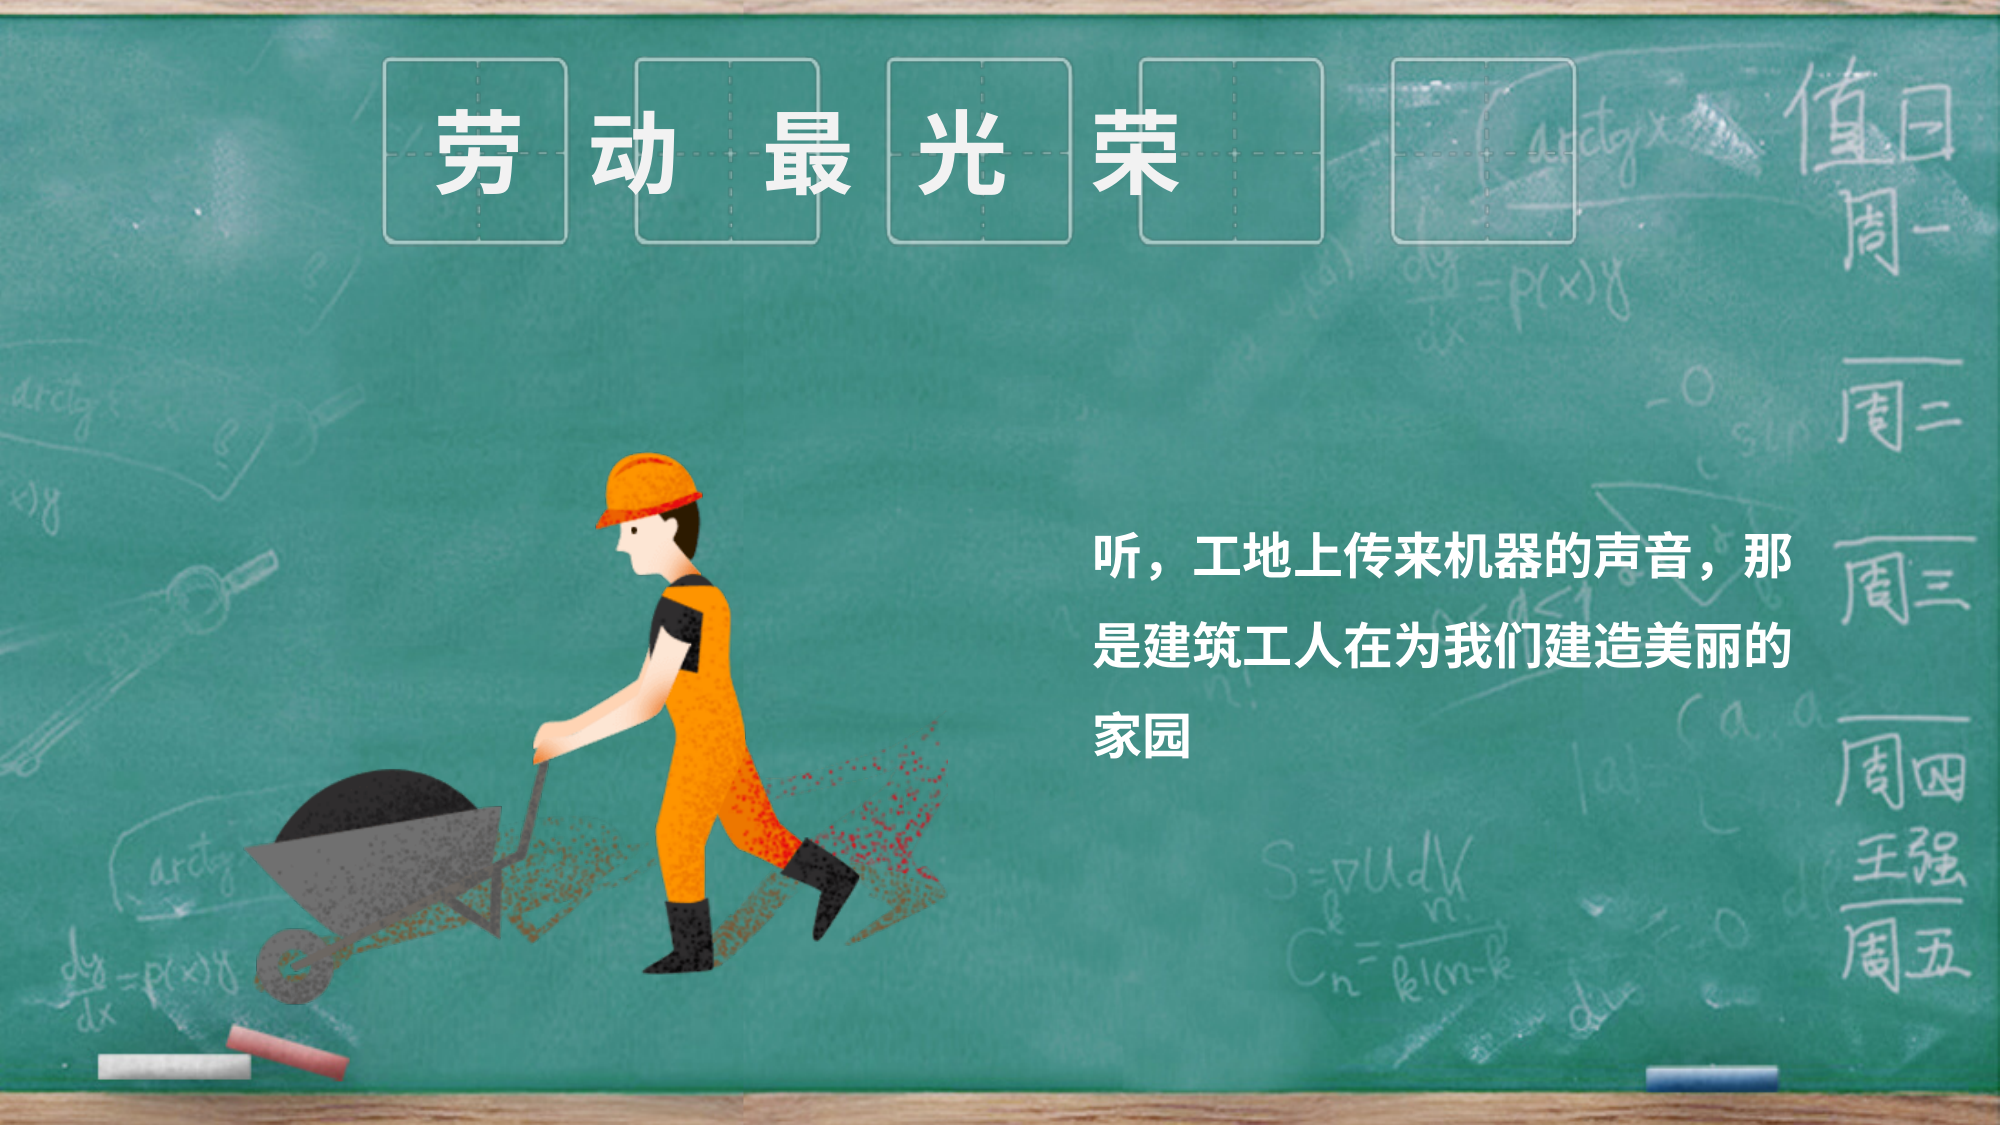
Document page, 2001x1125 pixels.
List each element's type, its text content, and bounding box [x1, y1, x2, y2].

text_box 听，工地上传来机器的声音，那是建筑工人在为我们建造美丽的家园 [1077, 413, 1833, 847]
picture [0, 0, 2000, 1125]
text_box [380, 56, 1683, 247]
